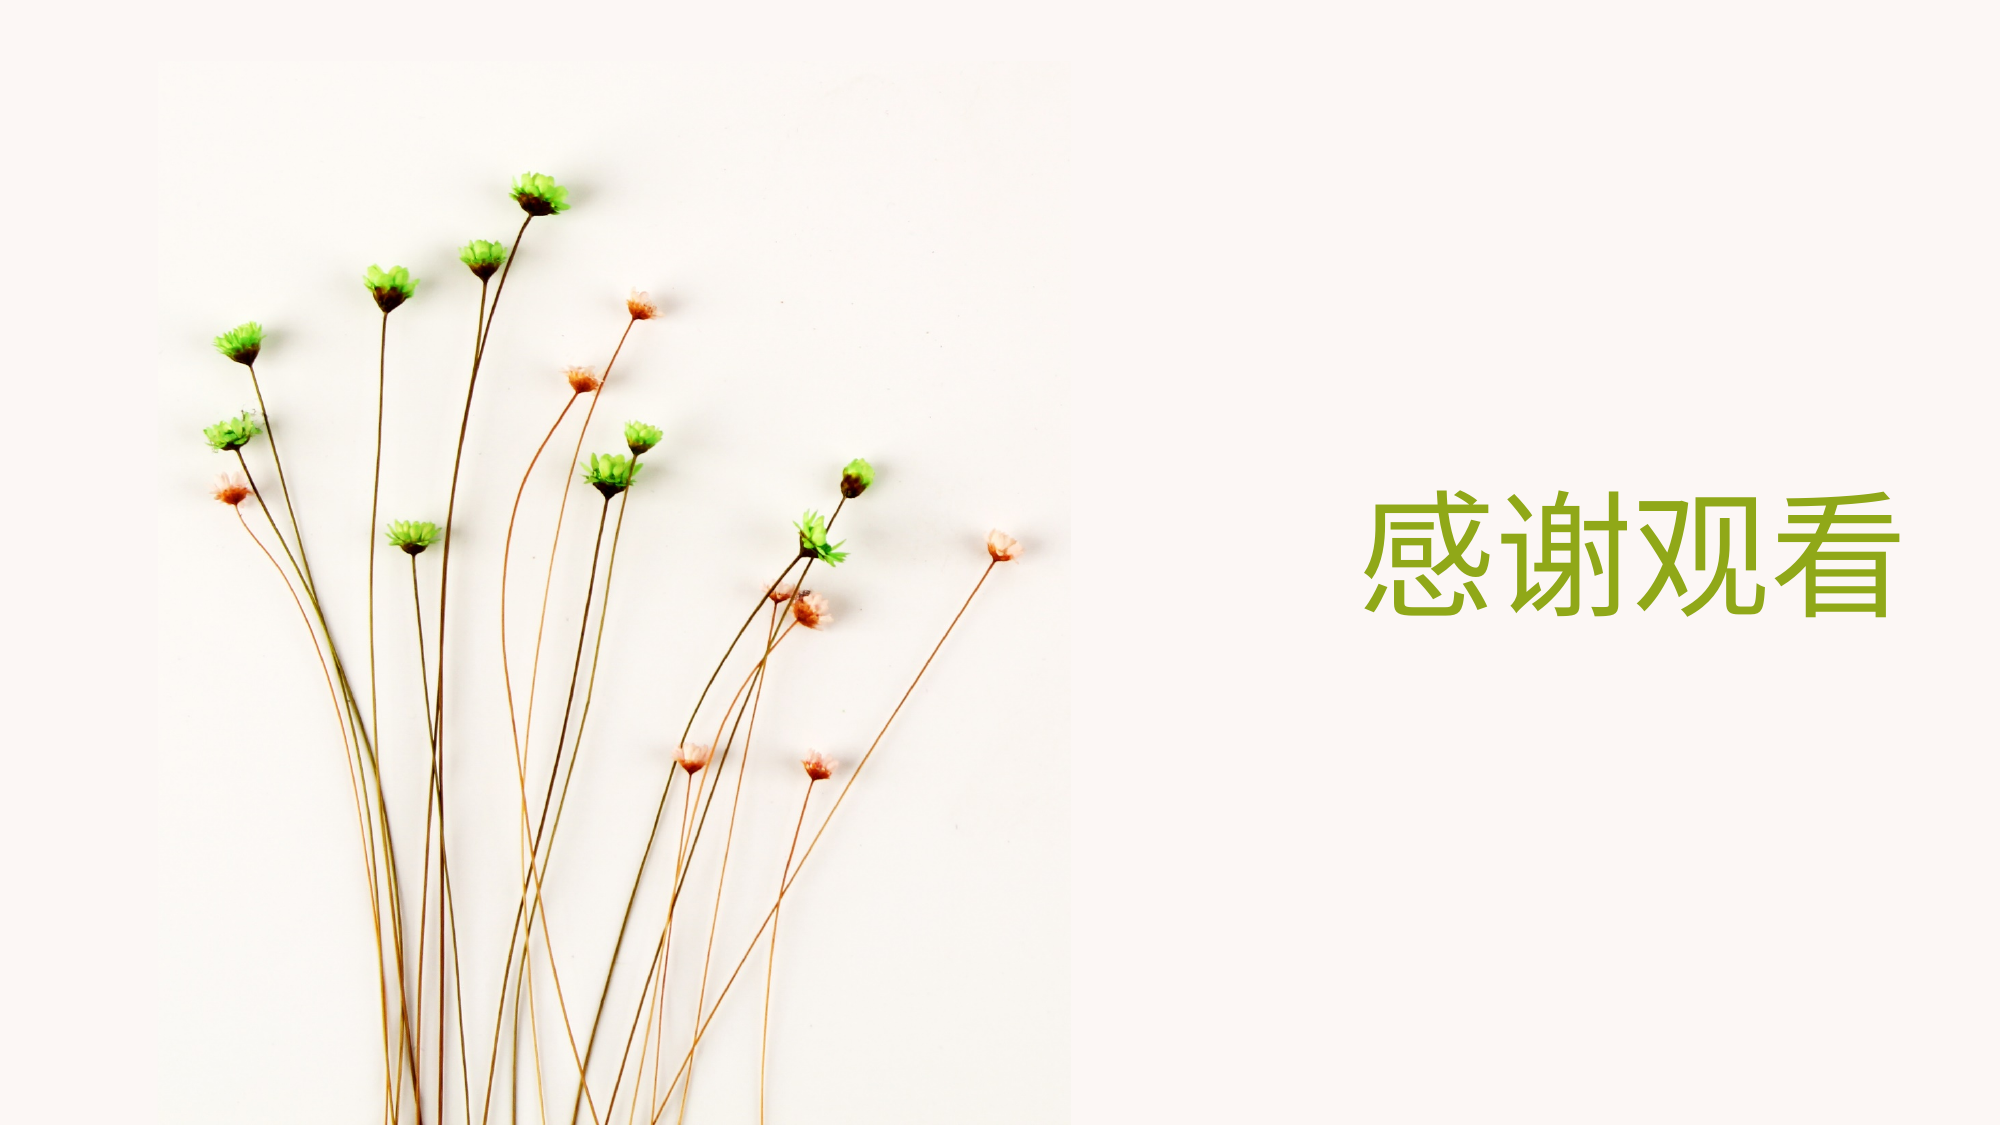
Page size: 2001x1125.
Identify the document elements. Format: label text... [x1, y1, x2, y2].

picture [157, 61, 1071, 1125]
text_box 感谢观看 [1313, 461, 1923, 641]
